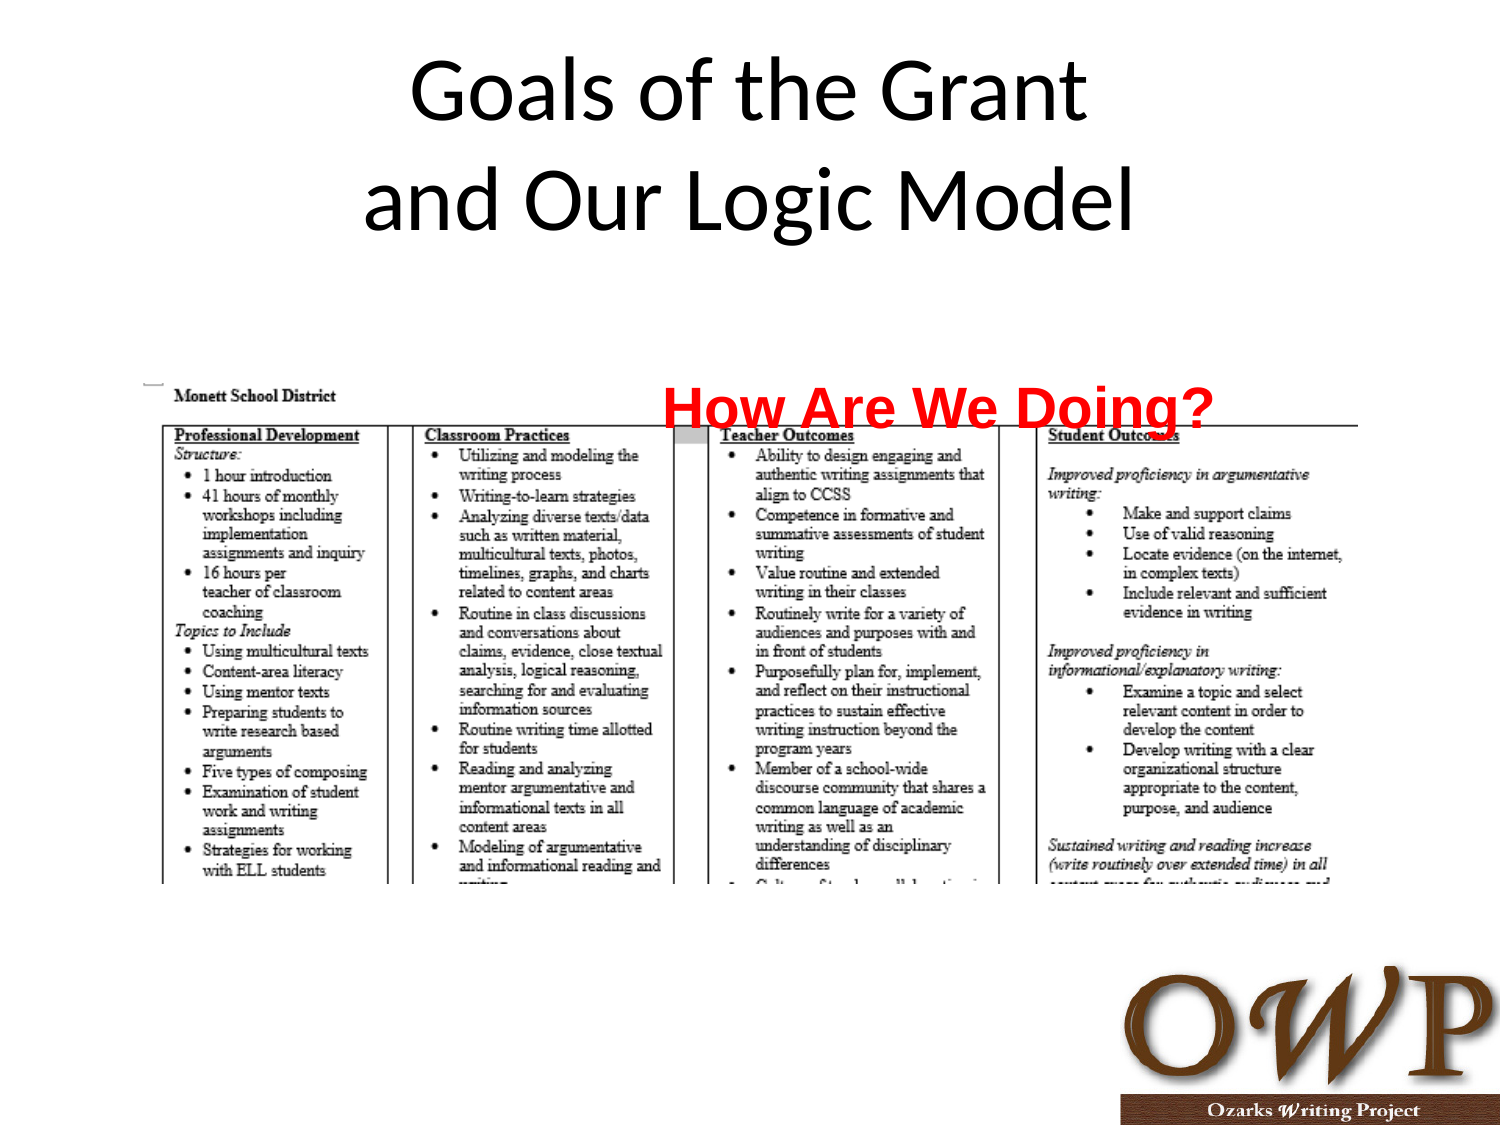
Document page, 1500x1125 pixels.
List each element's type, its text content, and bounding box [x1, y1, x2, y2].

picture [1120, 957, 1500, 1125]
title Goals of the Grant and Our Logic Model [74, 44, 1426, 233]
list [141, 383, 1359, 884]
text_box How Are We Doing? [648, 362, 1499, 448]
